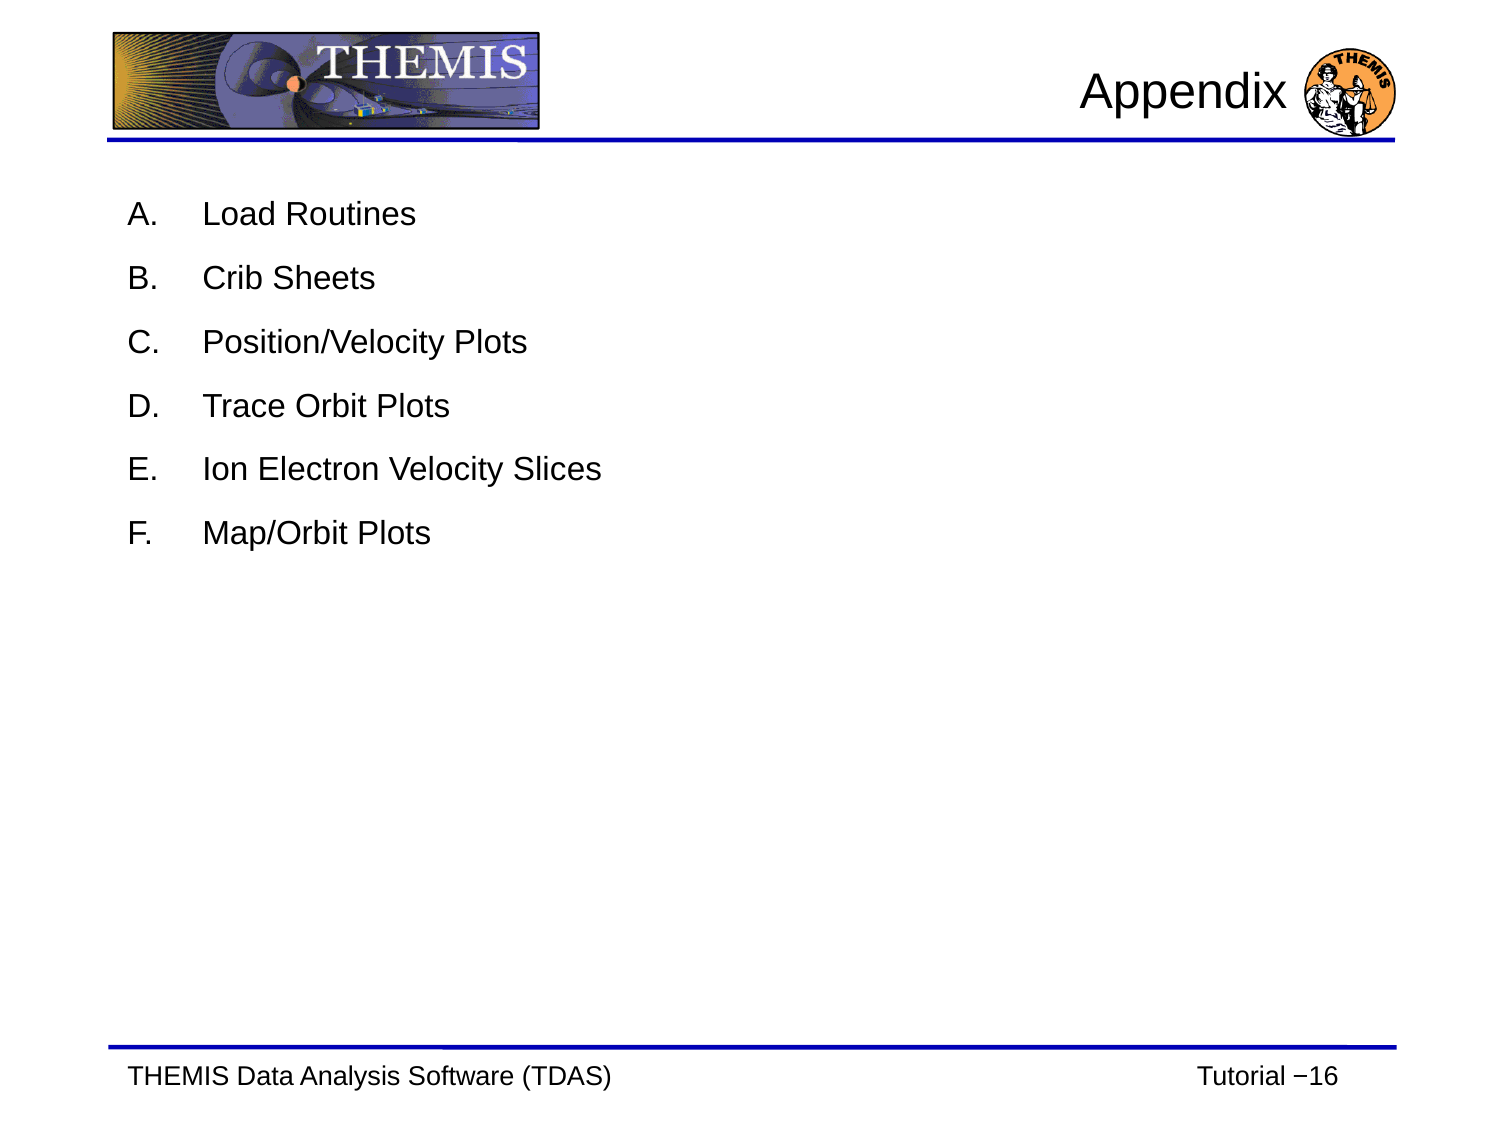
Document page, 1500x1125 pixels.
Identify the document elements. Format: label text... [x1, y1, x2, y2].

picture [1304, 48, 1396, 137]
title Appendix [1062, 62, 1288, 138]
picture [115, 35, 537, 127]
list Load Routines Crib Sheets Position/Velocity Plots Trace Orbit Plots Ion Electron Velocity Slices Map/Orbit Plots [112, 162, 1388, 1030]
